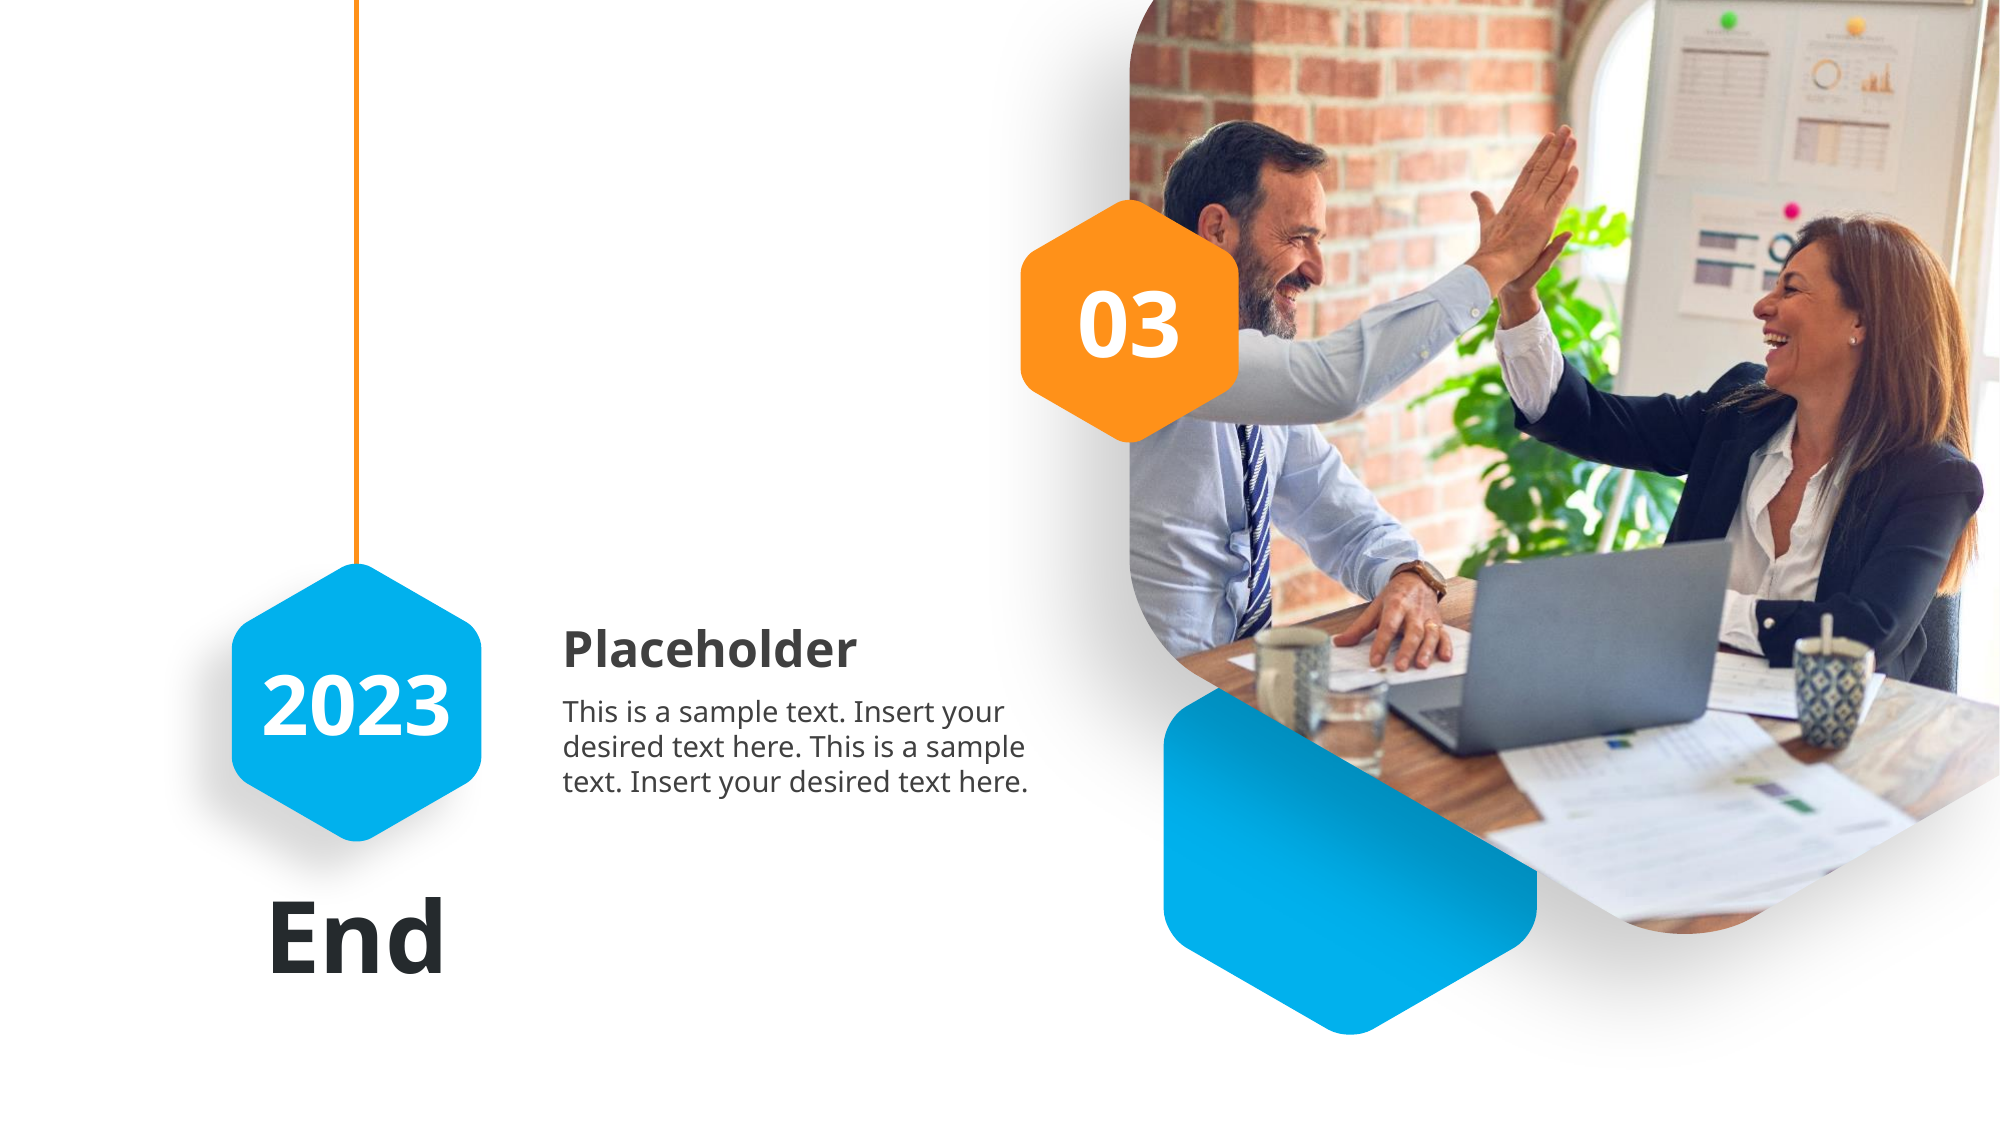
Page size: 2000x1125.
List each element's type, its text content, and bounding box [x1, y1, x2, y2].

text_box [1020, 200, 1124, 442]
text_box This is a sample text. Insert your desired text here. This is a sample text. Insert your desired text here. [562, 693, 1083, 831]
text_box [1180, 943, 1473, 1035]
text_box 2023 [362, 645, 467, 760]
text_box 2023 [246, 645, 352, 760]
picture [1129, 0, 2000, 935]
text_box 03 [1055, 262, 1124, 380]
text_box End [249, 866, 464, 1002]
text_box Placeholder [562, 617, 1048, 678]
text_box [231, 564, 482, 842]
